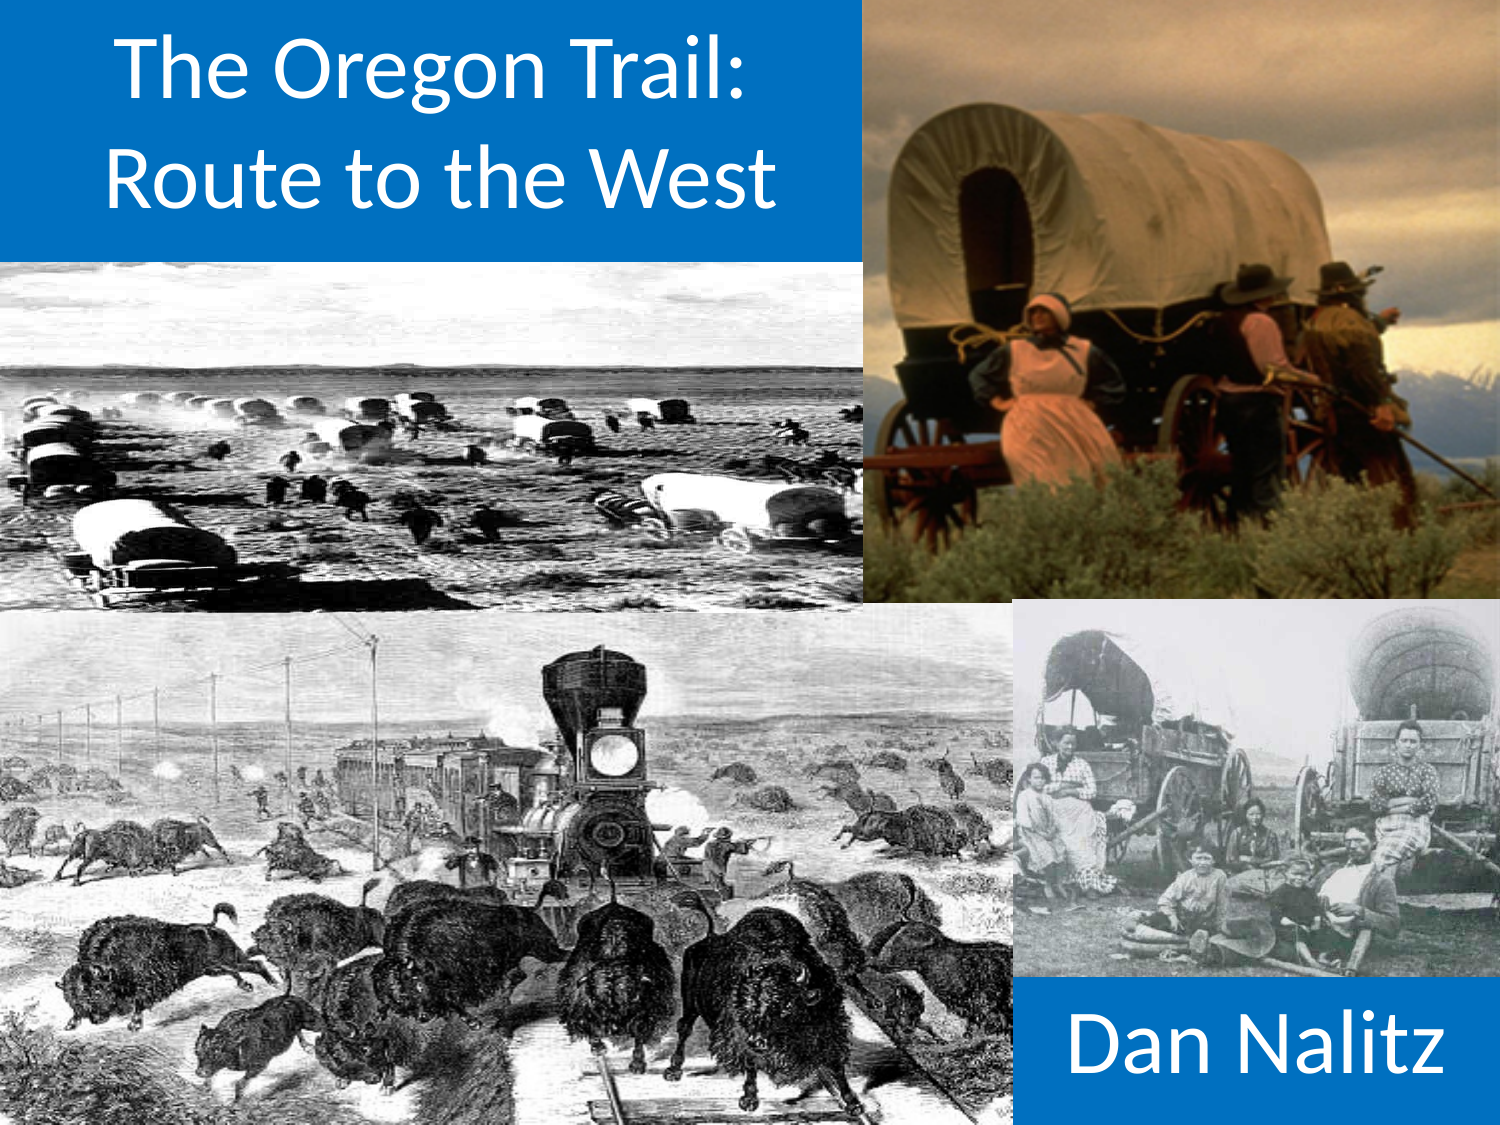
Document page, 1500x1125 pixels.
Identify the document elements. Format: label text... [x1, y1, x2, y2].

subtitle Dan Nalitz [1016, 985, 1500, 1125]
title The Oregon Trail: Route to the West [0, 0, 860, 260]
picture [0, 0, 1500, 1125]
